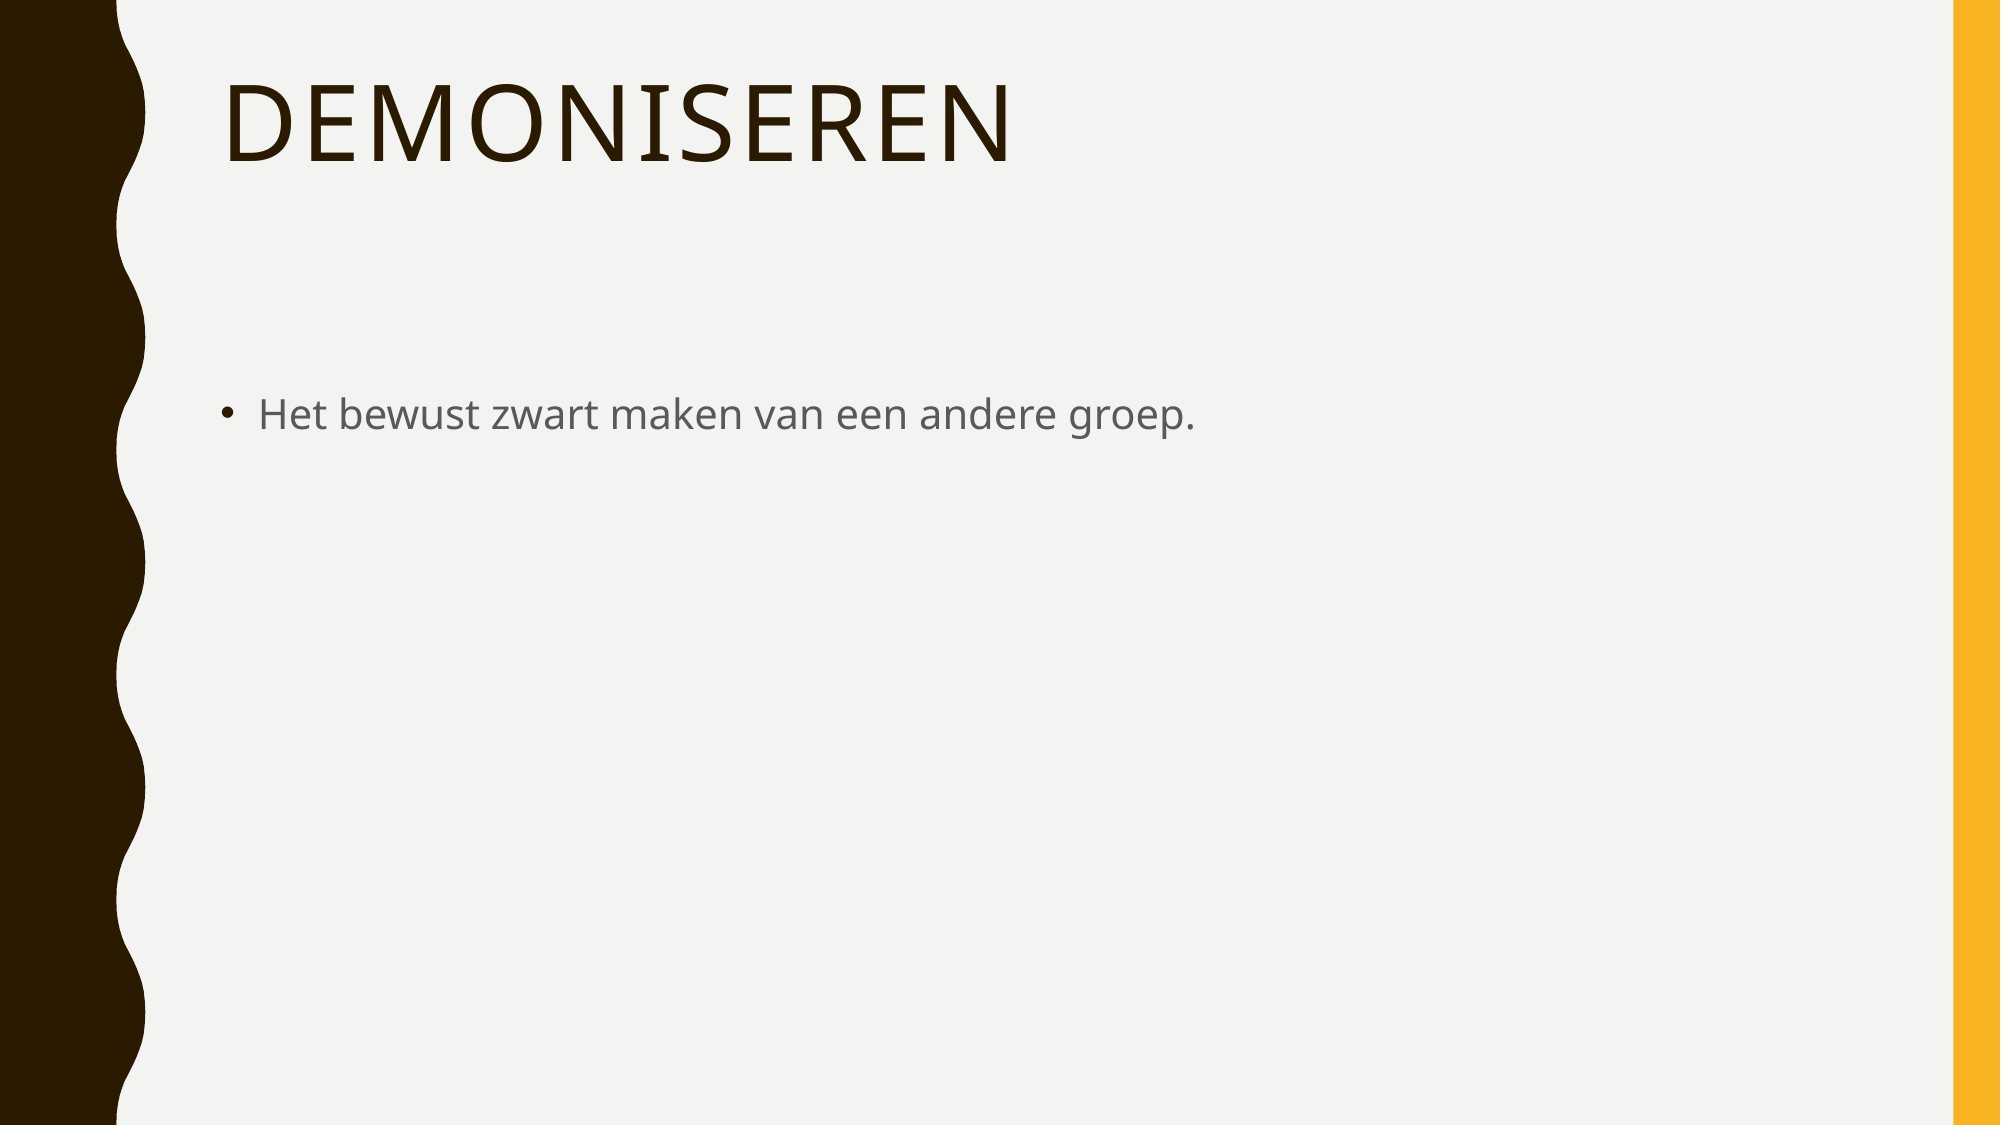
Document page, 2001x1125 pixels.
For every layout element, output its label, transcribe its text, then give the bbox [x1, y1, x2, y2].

title Demoniseren [205, 62, 1875, 308]
list Het bewust zwart maken van een andere groep. [205, 375, 1875, 965]
